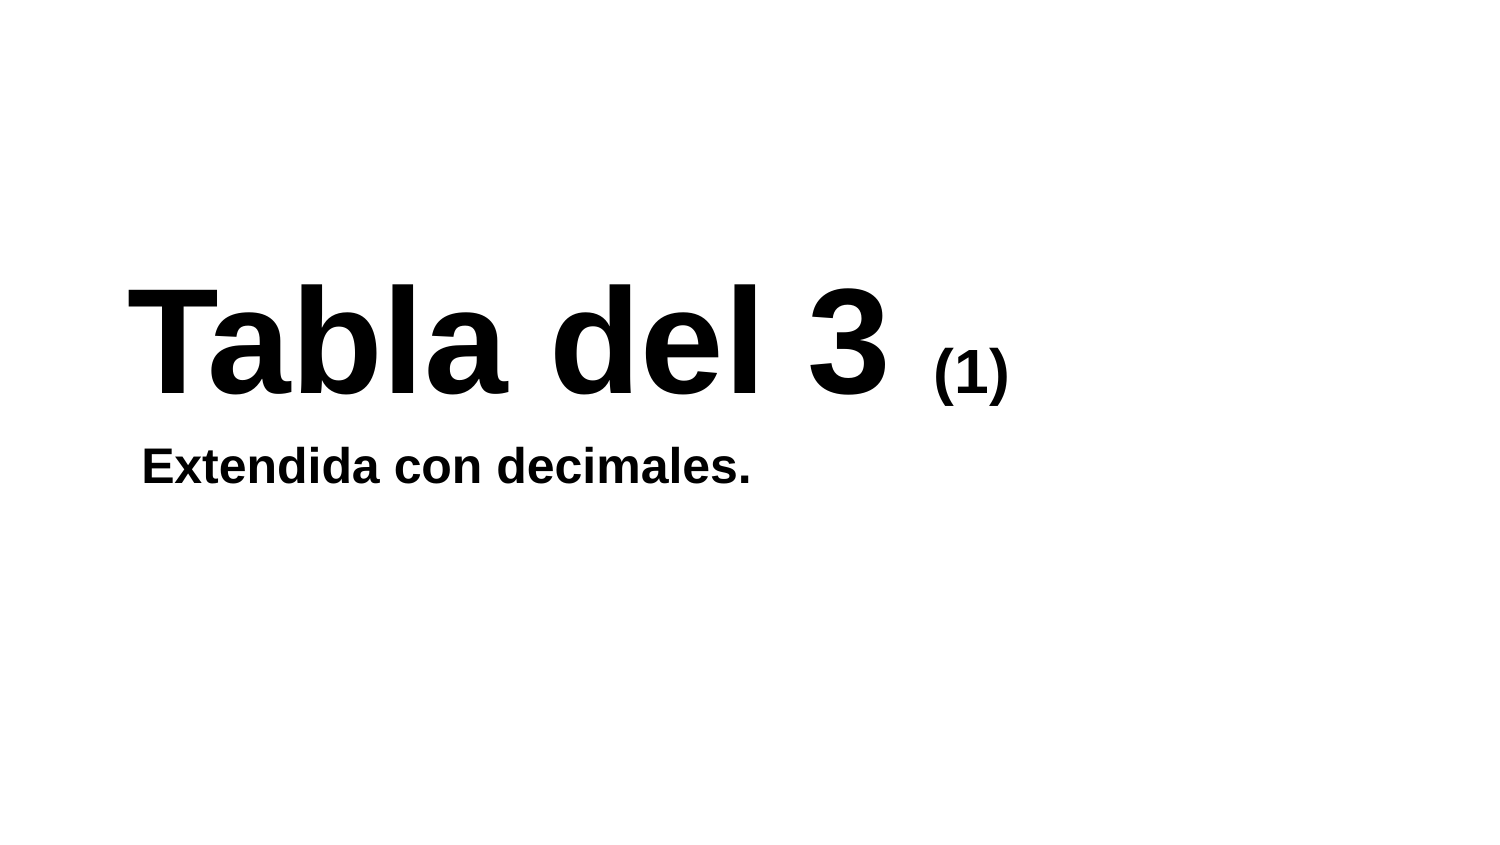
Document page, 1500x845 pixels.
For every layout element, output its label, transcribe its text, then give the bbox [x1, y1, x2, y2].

text_box Tabla del 3 (1) Extendida con decimales. [112, 235, 1388, 508]
